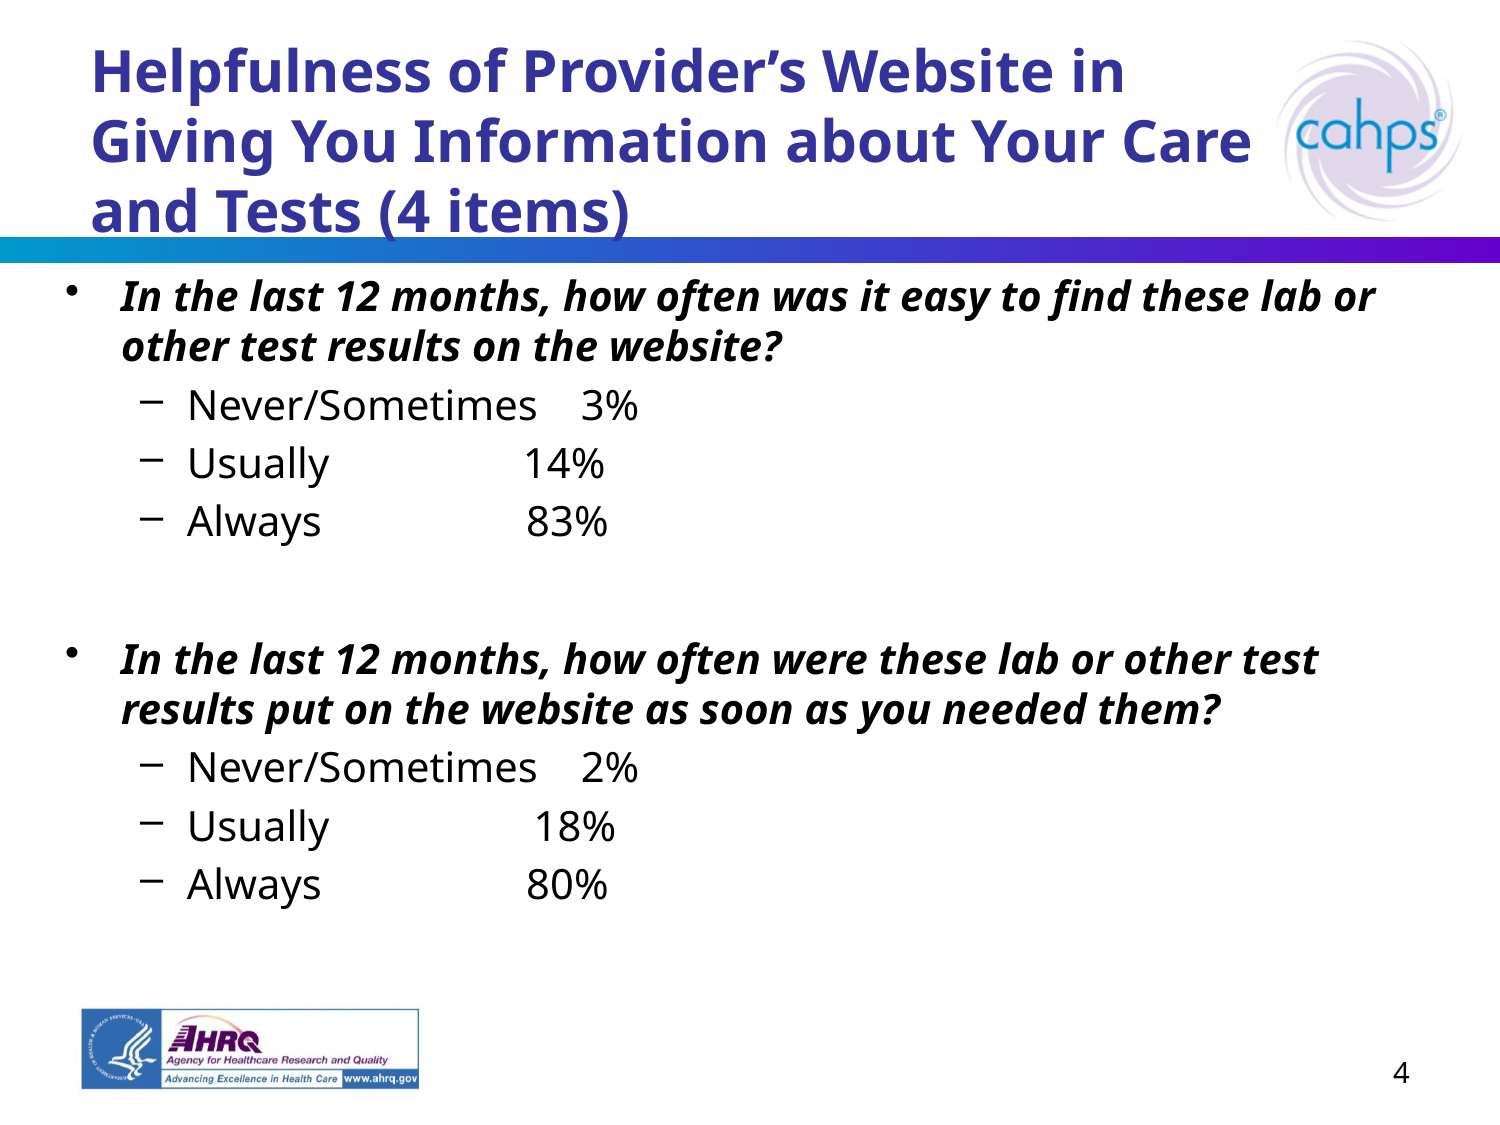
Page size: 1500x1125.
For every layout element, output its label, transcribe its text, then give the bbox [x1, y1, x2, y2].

slide_number 4 [1074, 1046, 1425, 1125]
list In the last 12 months, how often was it easy to find these lab or other test results on the website? Never/Sometimes 3% Usually 14% Always 83% In the last 12 months, how often were these lab or other test results put on the website as soon as you needed them? Never/Sometimes 2% Usually 18% Always 80% [50, 262, 1463, 1005]
title Helpfulness of Provider’s Website in Giving You Information about Your Care and Tests (4 items) [75, 45, 1313, 233]
picture [75, 1005, 425, 1096]
picture [1275, 37, 1463, 225]
